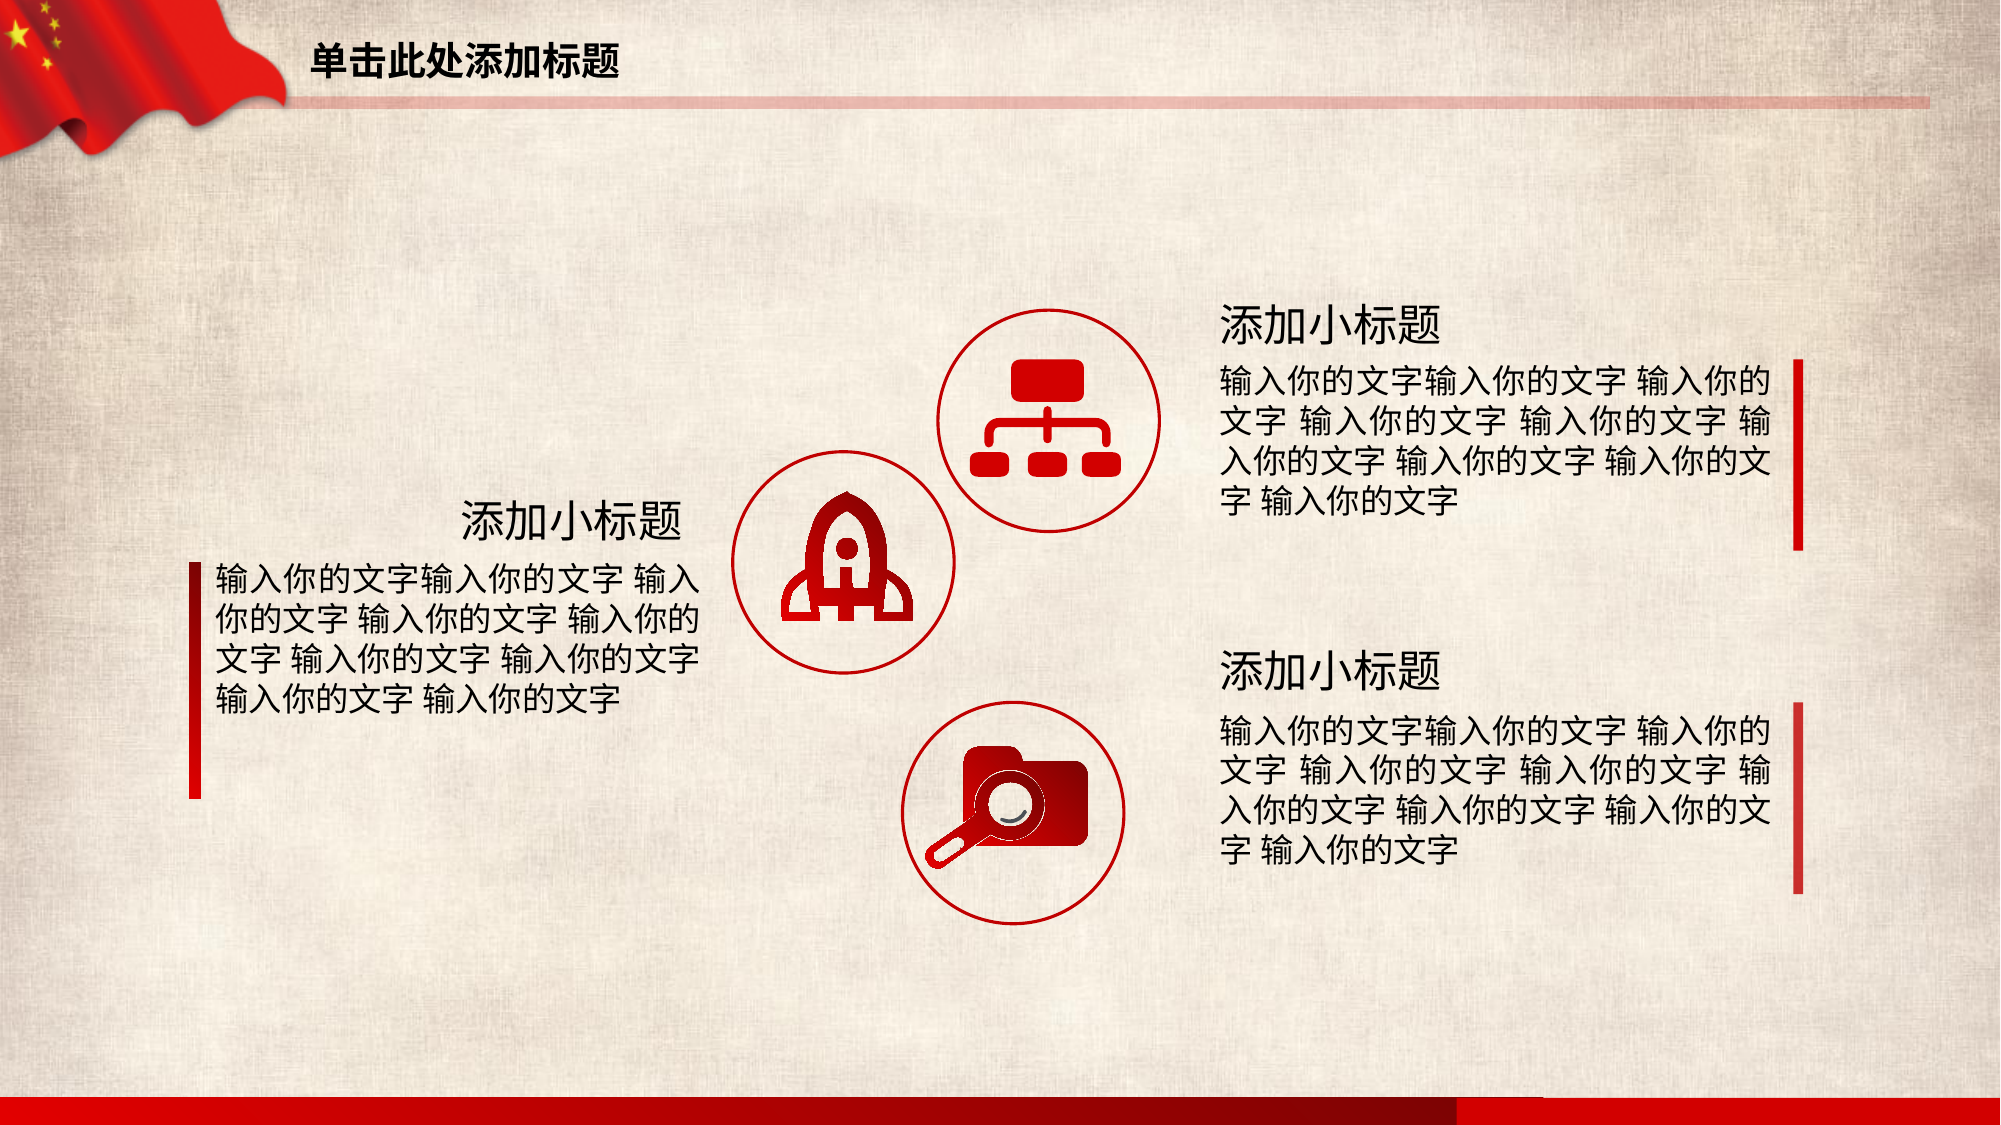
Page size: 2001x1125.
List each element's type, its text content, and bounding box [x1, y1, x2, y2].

text_box [0, 1097, 1456, 1125]
text_box 添加小标题 [445, 486, 732, 555]
text_box [1792, 701, 1804, 895]
text_box [188, 561, 202, 799]
text_box [1456, 1097, 2000, 1125]
text_box 添加小标题 [1204, 289, 1499, 358]
text_box 输入你的文字输入你的文字 输入你的文字 输入你的文字 输入你的文字 输入你的文字 输入你的文字 输入你的文字 输入你的文字 [1204, 702, 1788, 877]
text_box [732, 310, 1160, 924]
text_box 输入你的文字输入你的文字 输入你的文字 输入你的文字 输入你的文字 输入你的文字 输入你的文字 输入你的文字 输入你的文字 [200, 550, 717, 726]
text_box 单击此处添加标题 [319, 29, 635, 91]
text_box 输入你的文字输入你的文字 输入你的文字 输入你的文字 输入你的文字 输入你的文字 输入你的文字 输入你的文字 输入你的文字 [1204, 352, 1788, 528]
text_box [319, 95, 1931, 110]
picture [0, 0, 2001, 1125]
text_box [1792, 358, 1804, 552]
text_box 添加小标题 [1204, 636, 1499, 705]
